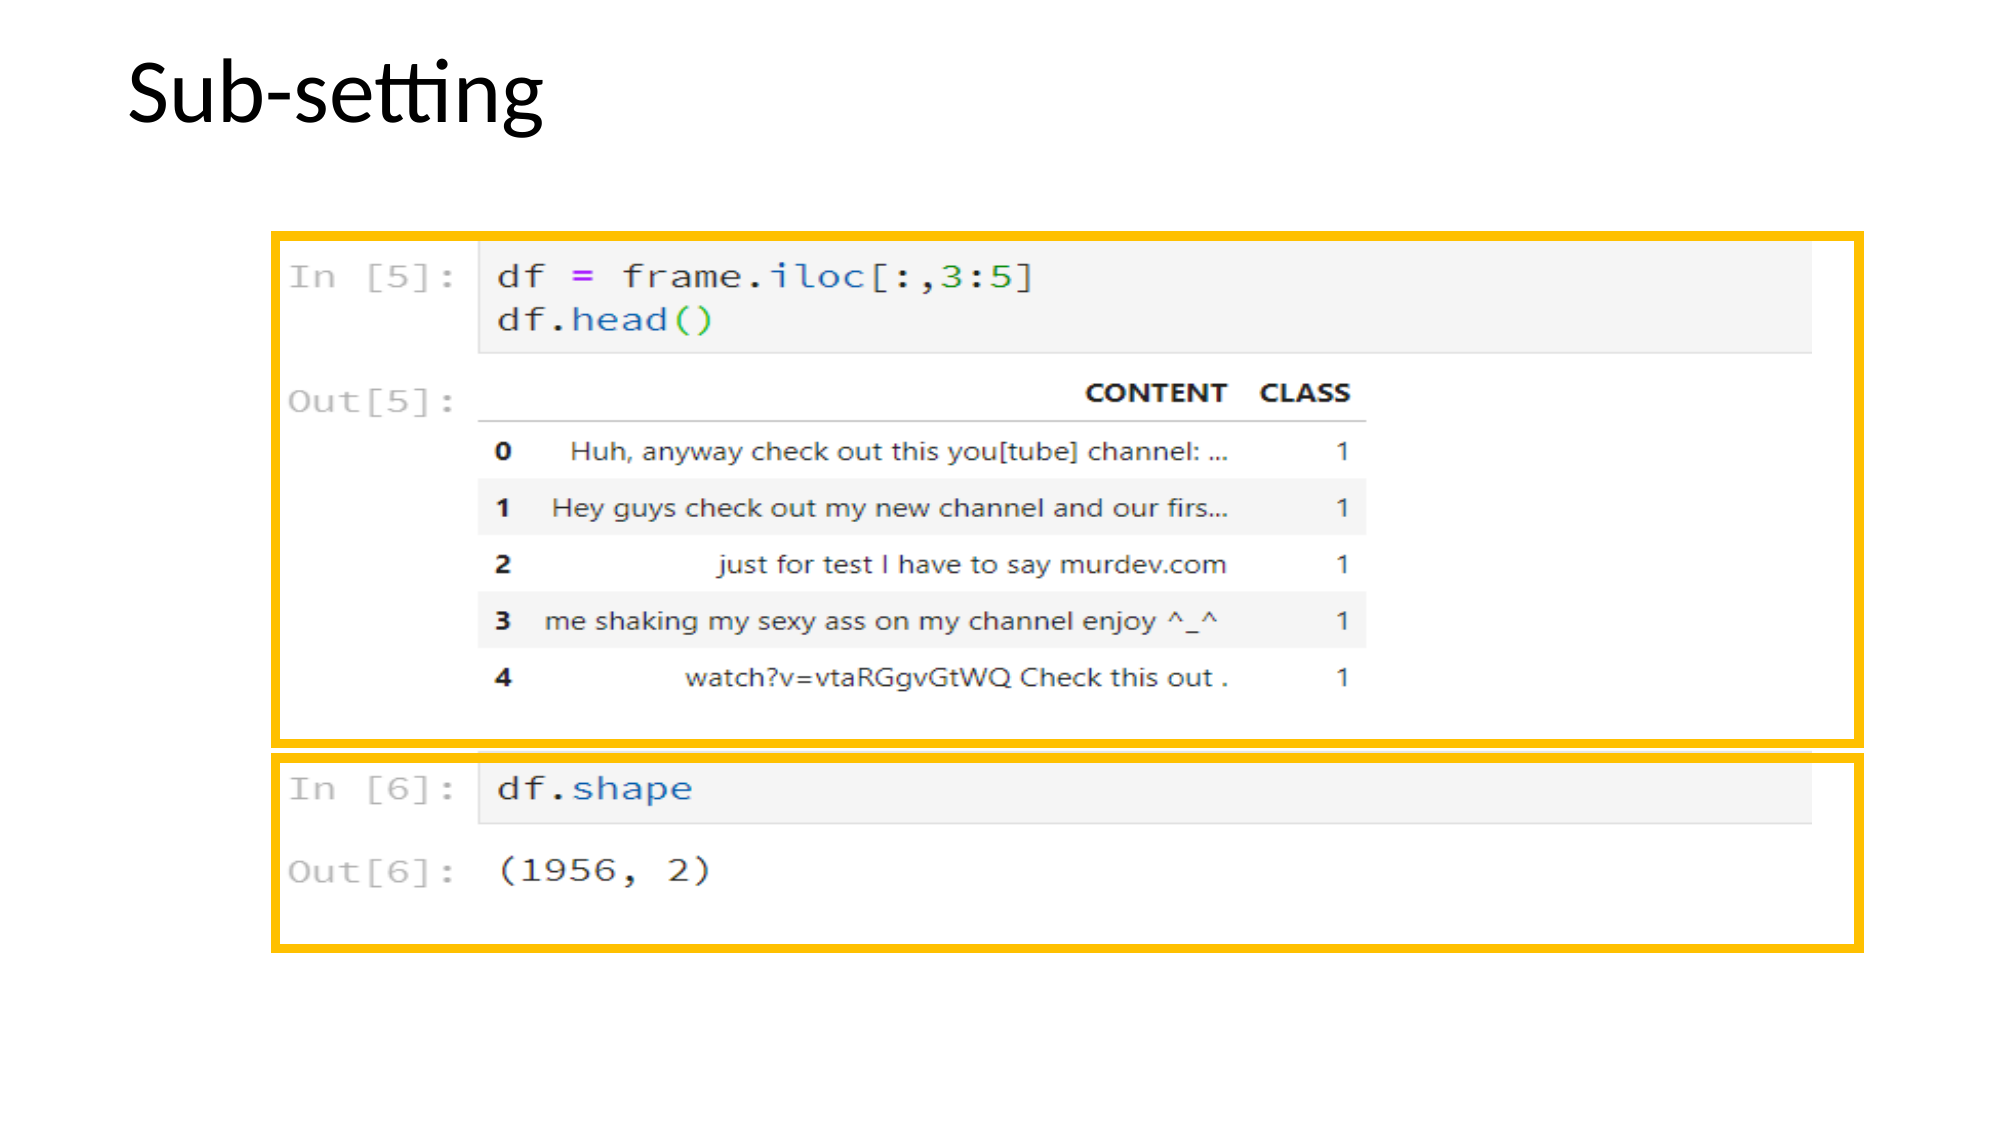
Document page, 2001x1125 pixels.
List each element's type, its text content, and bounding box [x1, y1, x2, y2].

text_box [274, 235, 1860, 744]
text_box [274, 757, 1860, 949]
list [259, 236, 1812, 916]
text_box Sub-setting [112, 23, 1919, 149]
